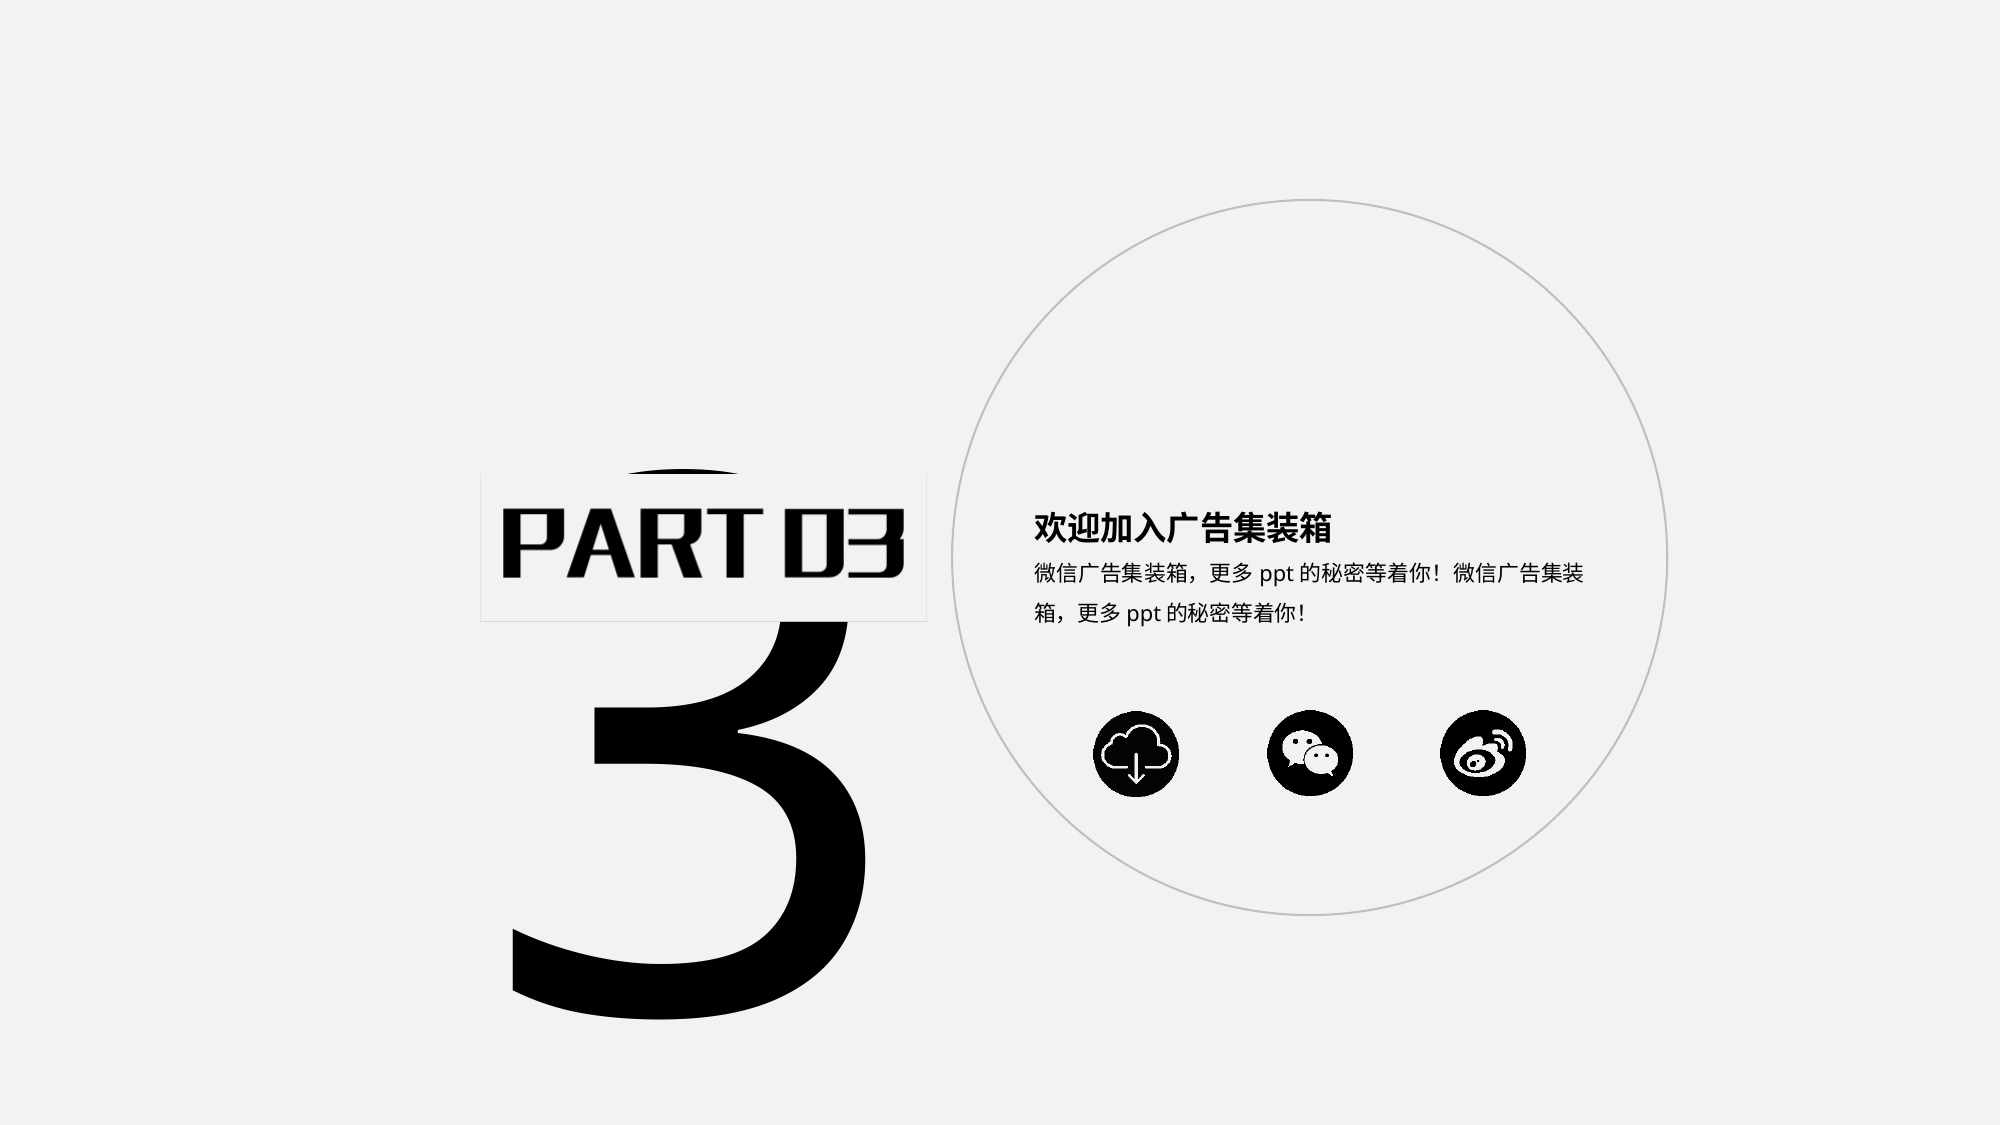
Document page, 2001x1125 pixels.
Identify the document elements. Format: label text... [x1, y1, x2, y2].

text_box 3 [324, 0, 1064, 1125]
text_box 欢迎加入广告集装箱 微信广告集装箱，更多ppt的秘密等着你！微信广告集装箱，更多ppt的秘密等着你！ [1019, 479, 1600, 633]
picture [1093, 711, 1179, 797]
picture [1267, 710, 1353, 796]
text_box [953, 198, 1669, 917]
picture [1440, 710, 1526, 796]
picture [453, 474, 953, 639]
